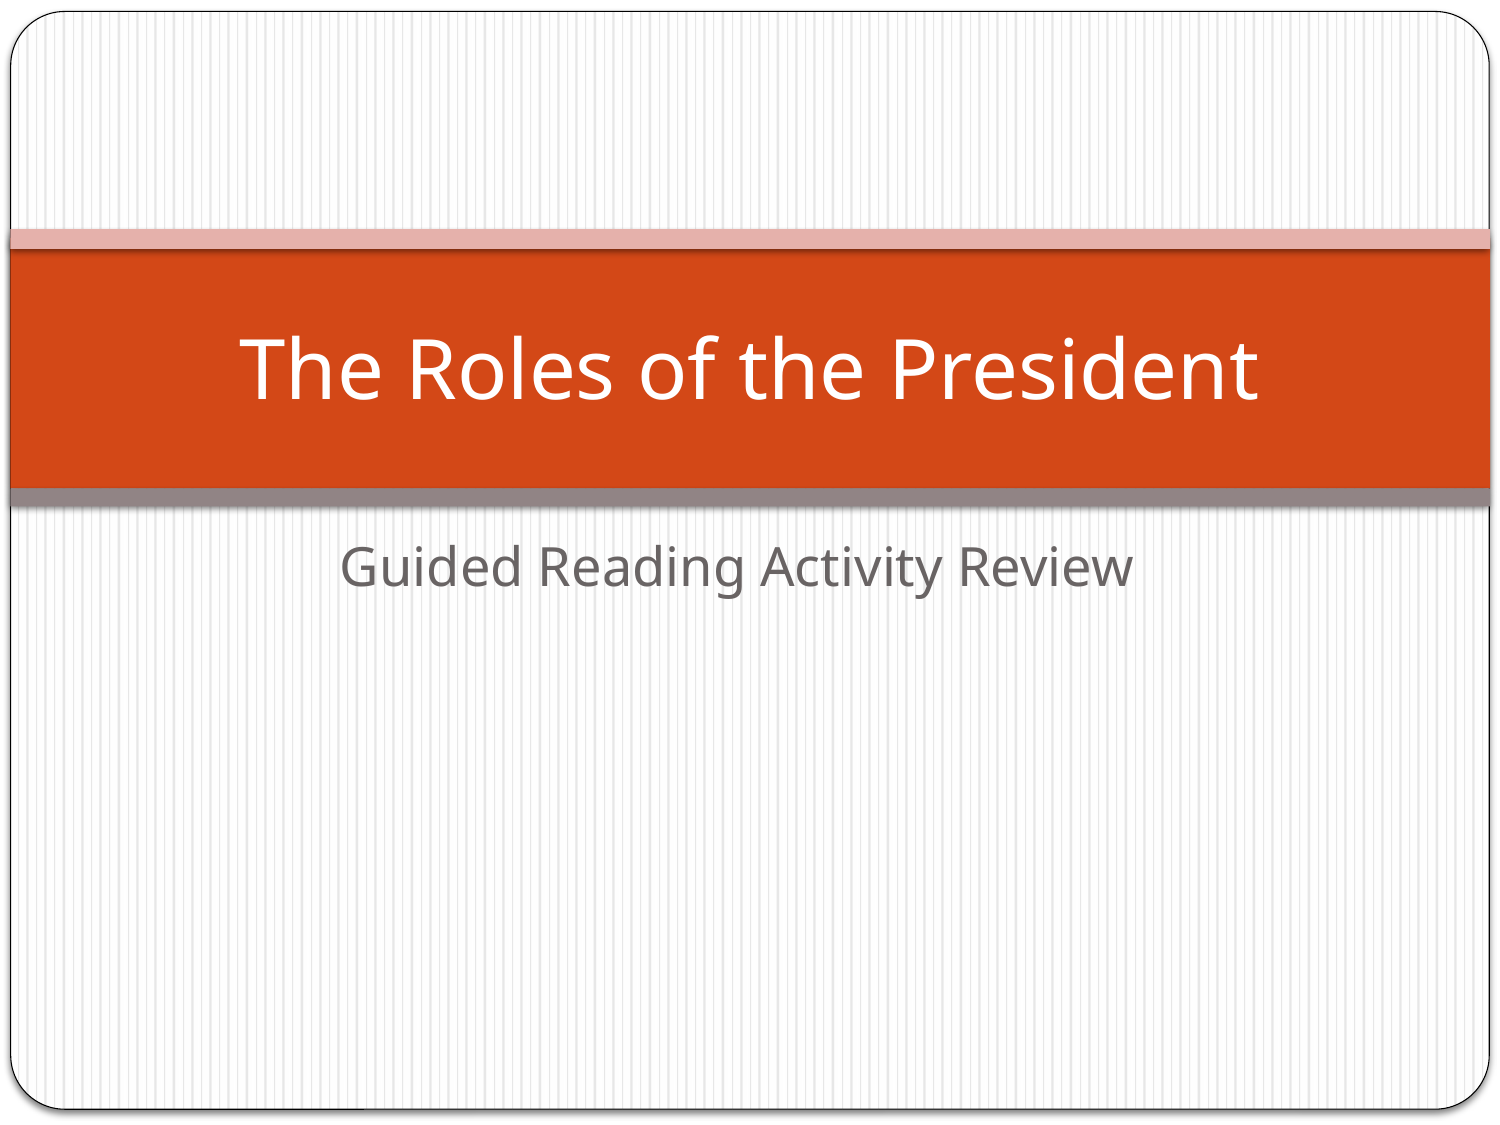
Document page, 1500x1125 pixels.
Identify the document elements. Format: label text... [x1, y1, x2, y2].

subtitle Guided Reading Activity Review [212, 525, 1263, 788]
title The Roles of the President [75, 249, 1425, 492]
